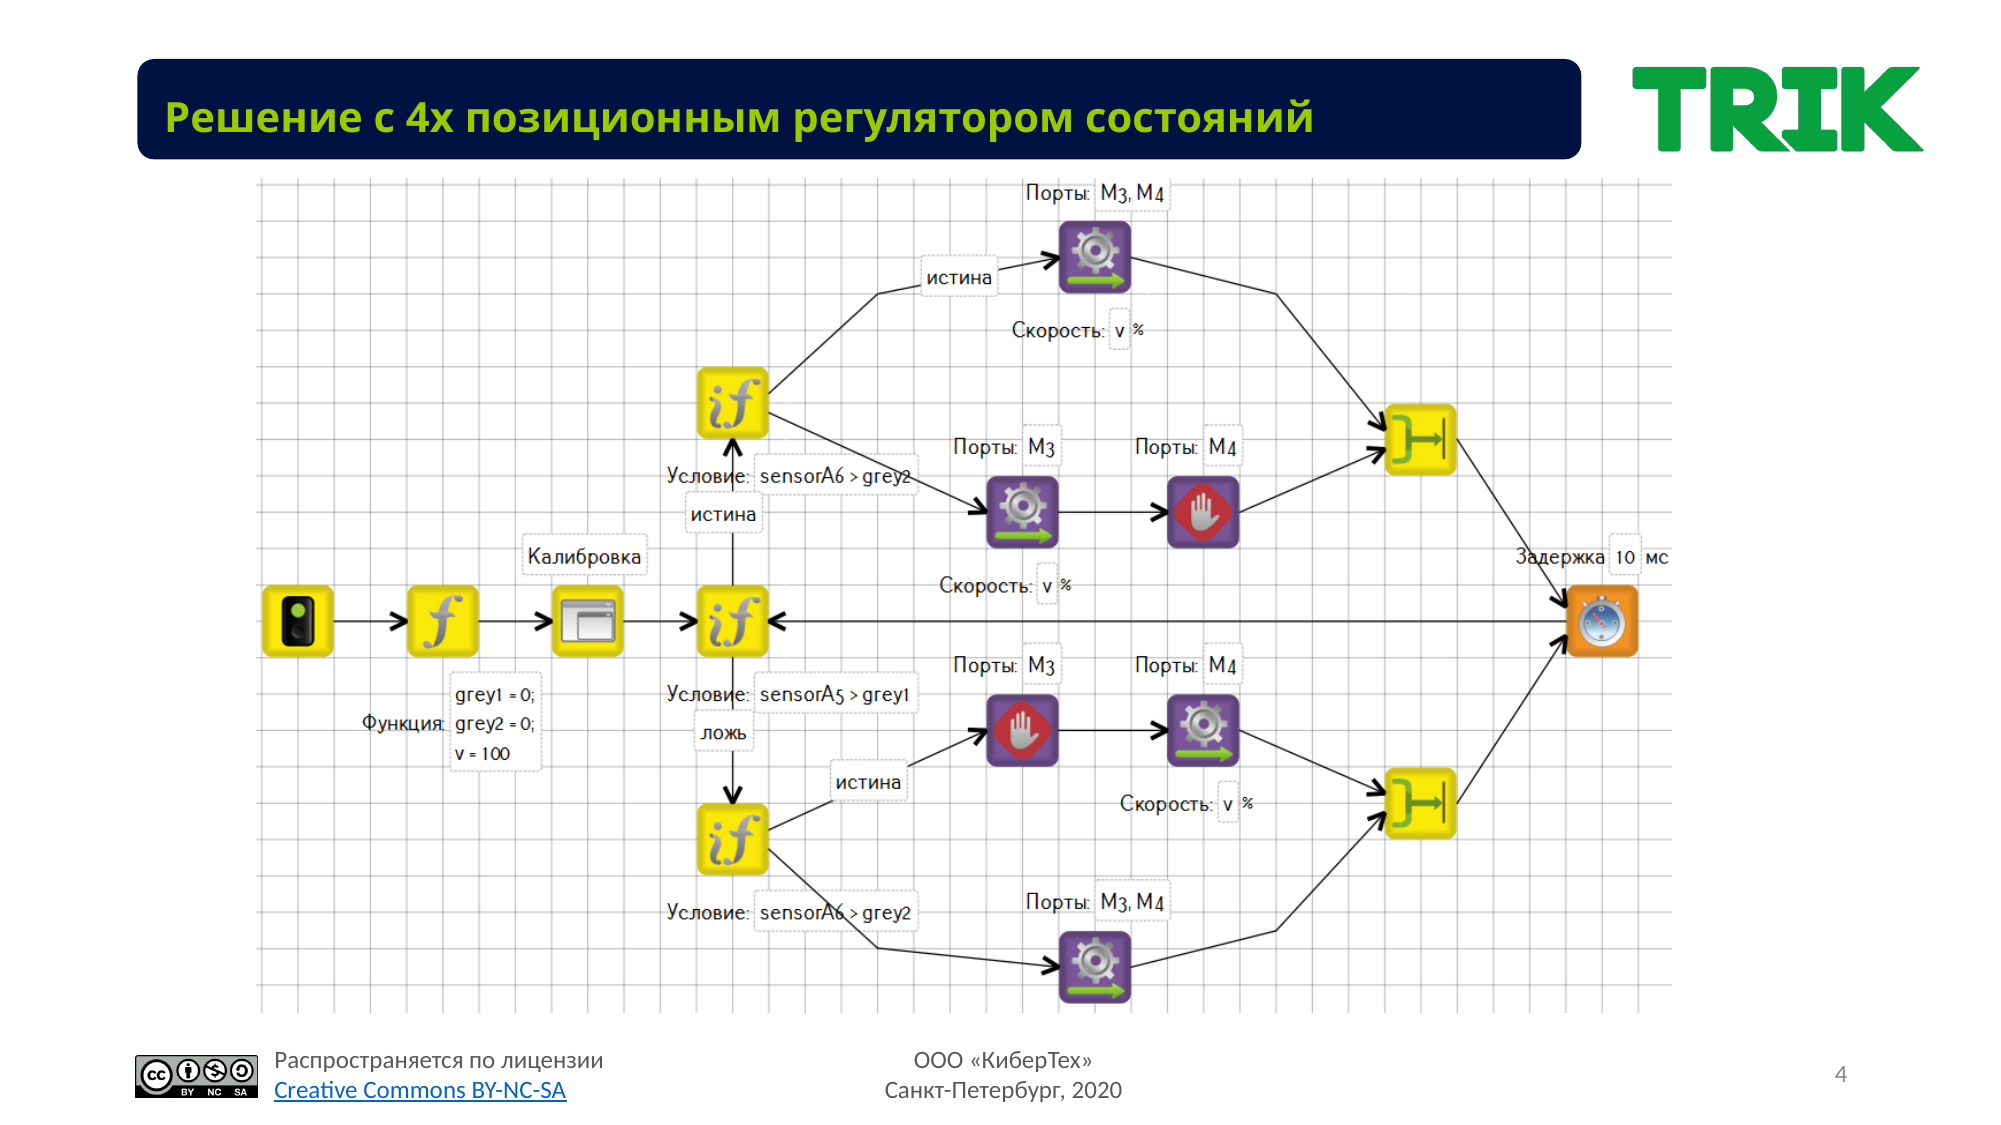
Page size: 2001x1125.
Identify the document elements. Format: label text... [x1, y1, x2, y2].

picture [1631, 64, 1924, 154]
picture [256, 178, 1673, 1014]
title Решение с 4х позиционным регулятором состояний [149, 89, 1594, 149]
picture [135, 1055, 258, 1098]
slide_number 4 [1412, 1042, 1863, 1103]
